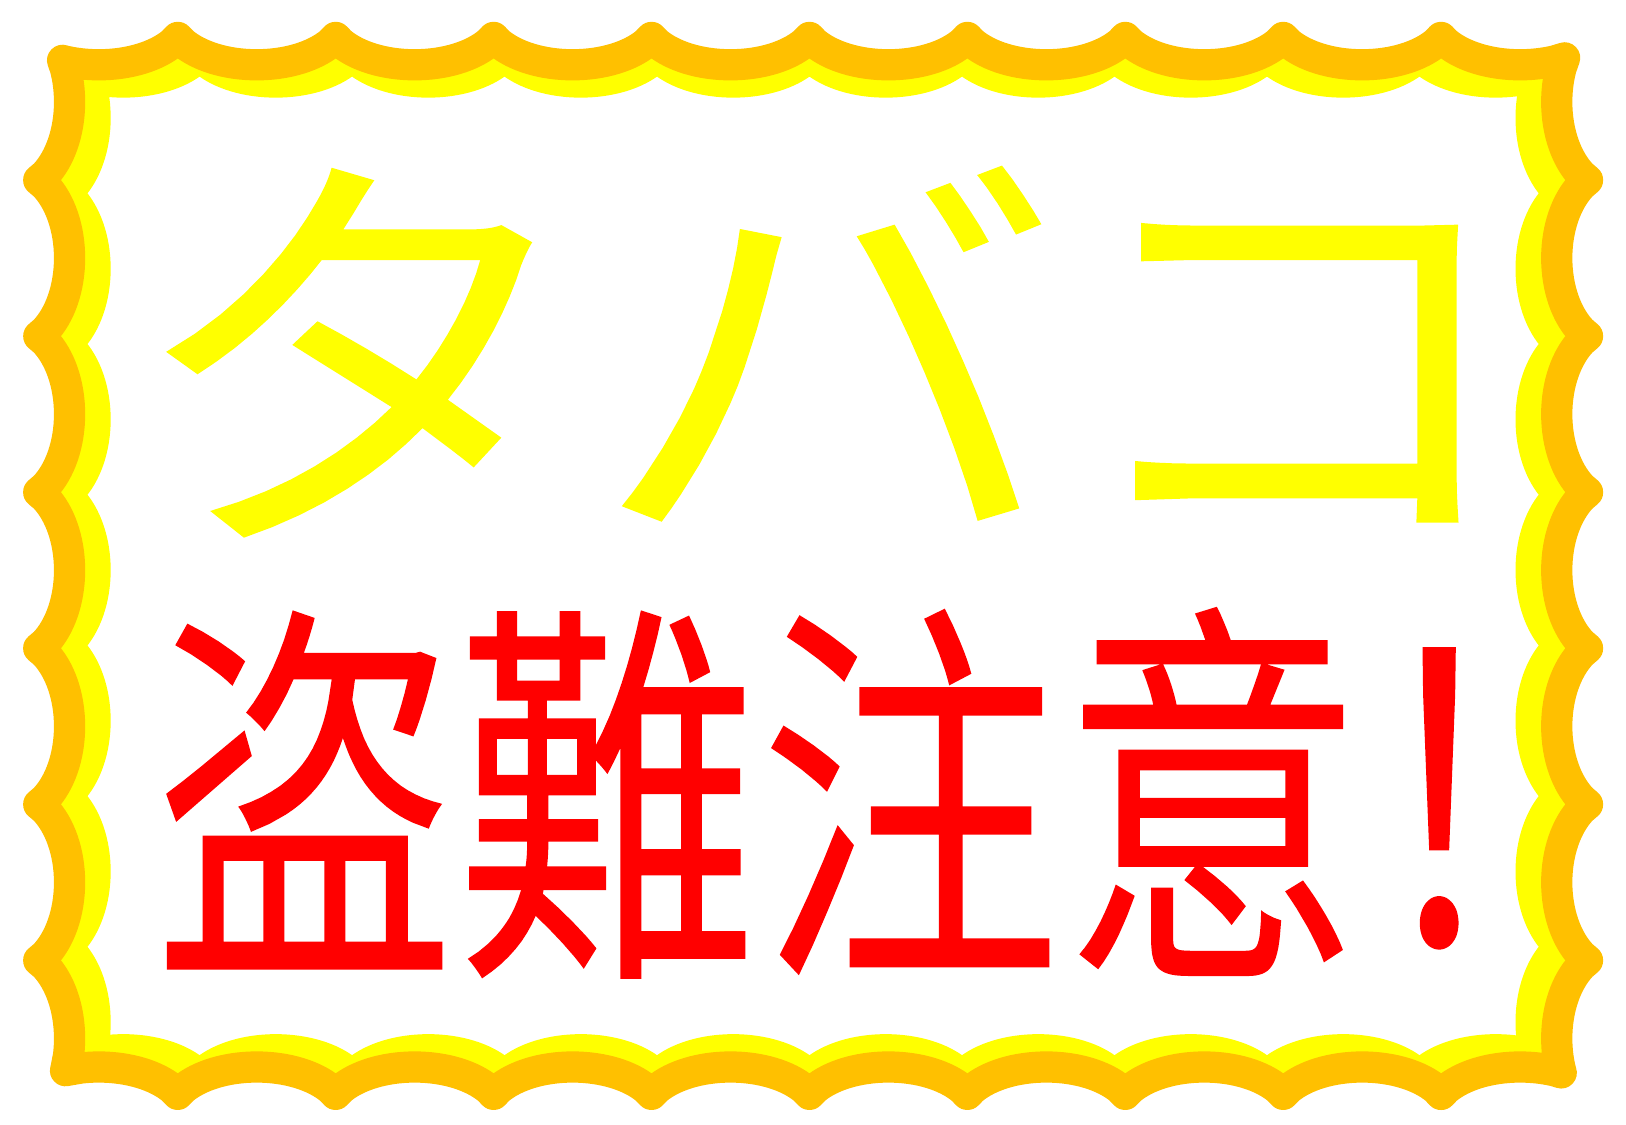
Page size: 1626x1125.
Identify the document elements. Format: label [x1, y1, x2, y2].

text_box [36, 35, 1590, 1097]
